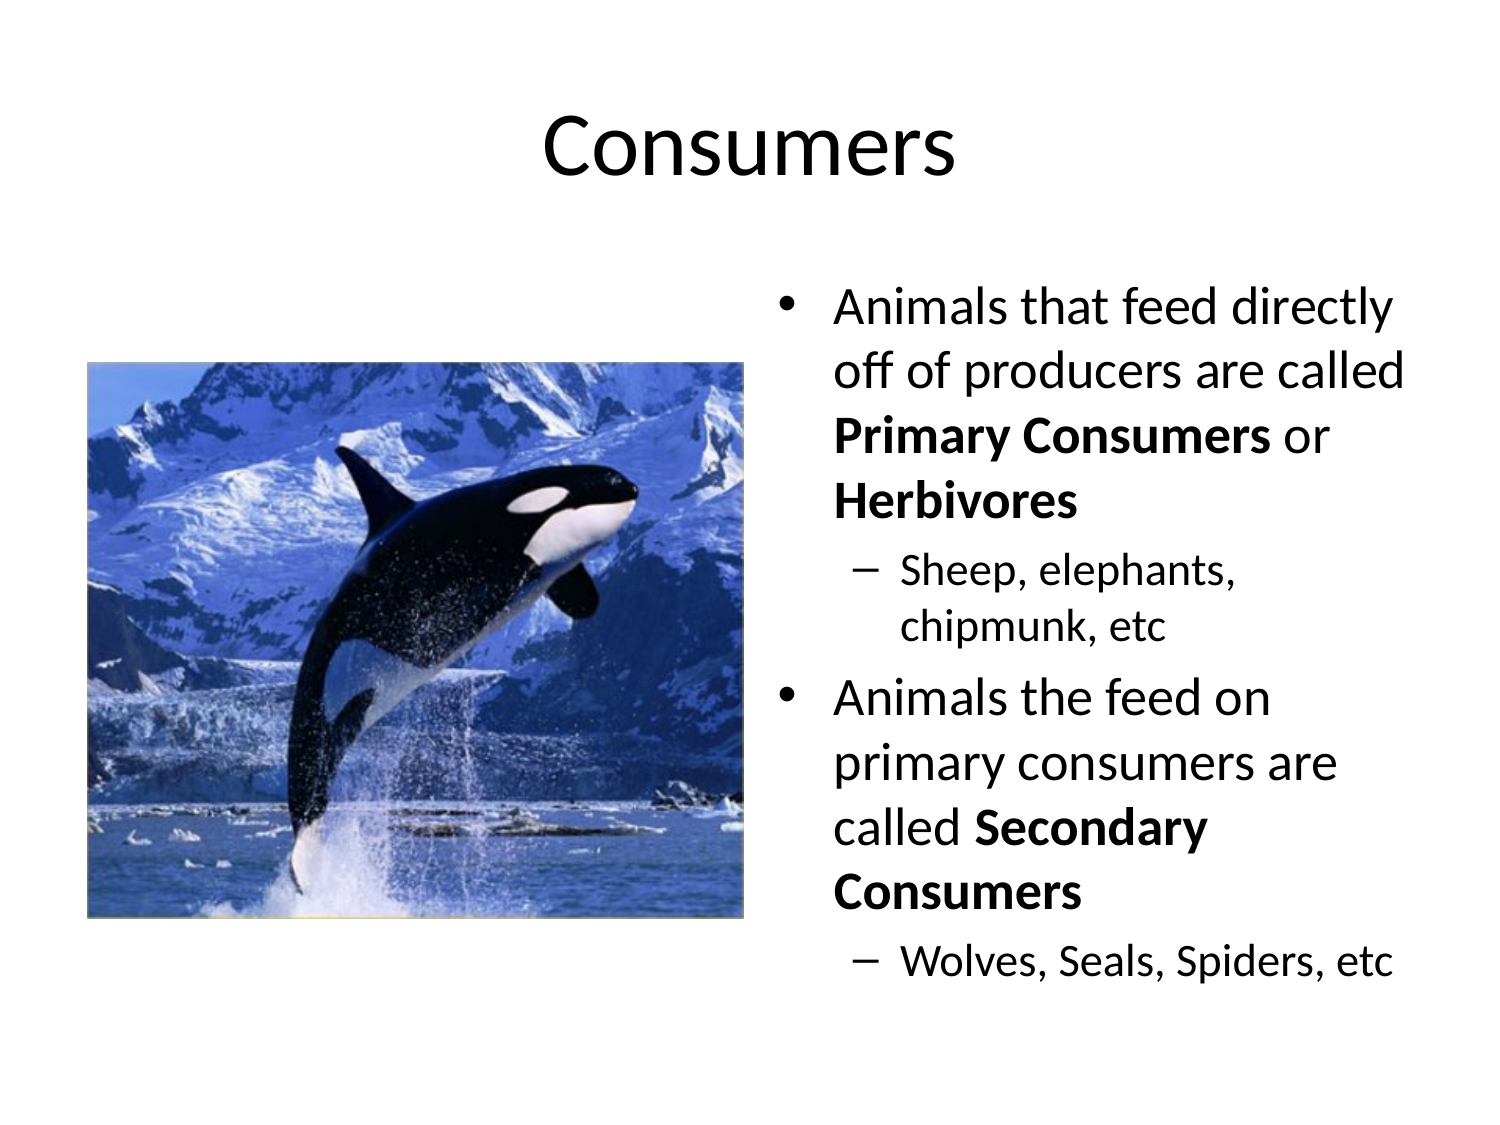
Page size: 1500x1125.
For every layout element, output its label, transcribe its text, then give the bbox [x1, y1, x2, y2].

title Consumers [75, 45, 1425, 233]
list Animals that feed directly off of producers are called Primary Consumers or Herbivores Sheep, elephants, chipmunk, etc Animals the feed on primary consumers are called Secondary Consumers Wolves, Seals, Spiders, etc [762, 262, 1425, 1005]
picture [87, 362, 745, 919]
